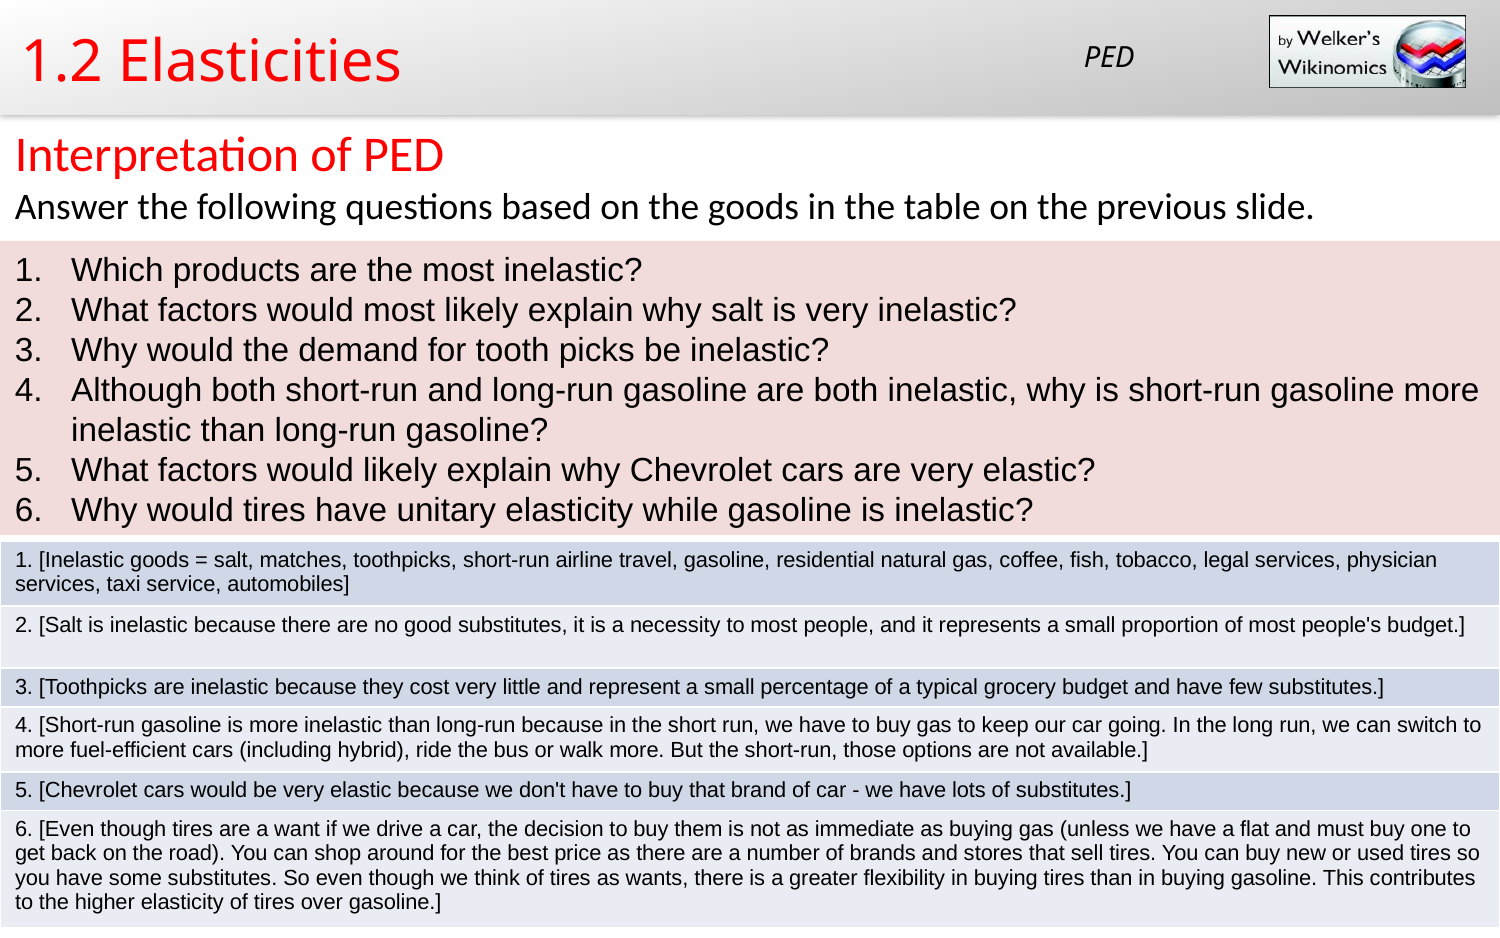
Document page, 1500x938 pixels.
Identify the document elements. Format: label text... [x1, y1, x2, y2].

table_cell 3. [Toothpicks are inelastic because they cost very little and represent a small percentage of a typical grocery budget and have few substitutes.] [1, 669, 1499, 706]
text_box Interpretation of PED Answer the following questions based on the goods in the table on the previous slide. [0, 123, 1488, 240]
table_cell 2. [Salt is inelastic because there are no good substitutes, it is a necessity to most people, and it represents a small proportion of most people's budget.] [1, 607, 1499, 667]
table_cell 6. [Even though tires are a want if we drive a car, the decision to buy them is not as immediate as buying gas (unless we have a flat and must buy one to get back on the road). You can shop around for the best price as there are a number of brands and stores that sell tires. You can buy new or used tires so you have some substitutes. So even though we think of tires as wants, there is a greater flexibility in buying tires than in buying gasoline. This contributes to the higher elasticity of tires over gasoline.] [1, 811, 1499, 927]
table_header 1. [Inelastic goods = salt, matches, toothpicks, short-run airline travel, gasoline, residential natural gas, coffee, fish, tobacco, legal services, physician services, taxi service, automobiles] [1, 542, 1499, 605]
text_box Which products are the most inelastic? What factors would most likely explain why salt is very inelastic? Why would the demand for tooth picks be inelastic? Although both short-run and long-run gasoline are both inelastic, why is short-run gasoline more inelastic than long-run gasoline? What factors would likely explain why Chevrolet cars are very elastic? Why would tires have unitary elasticity while gasoline is inelastic? [0, 240, 1500, 535]
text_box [0, 0, 1500, 115]
table_cell 5. [Chevrolet cars would be very elastic because we don't have to buy that brand of car - we have lots of substitutes.] [1, 773, 1499, 810]
table_cell 4. [Short-run gasoline is more inelastic than long-run because in the short run, we have to buy gas to keep our car going. In the long run, we can switch to more fuel-efficient cars (including hybrid), ride the bus or walk more. But the short-run, those options are not available.] [1, 708, 1499, 771]
